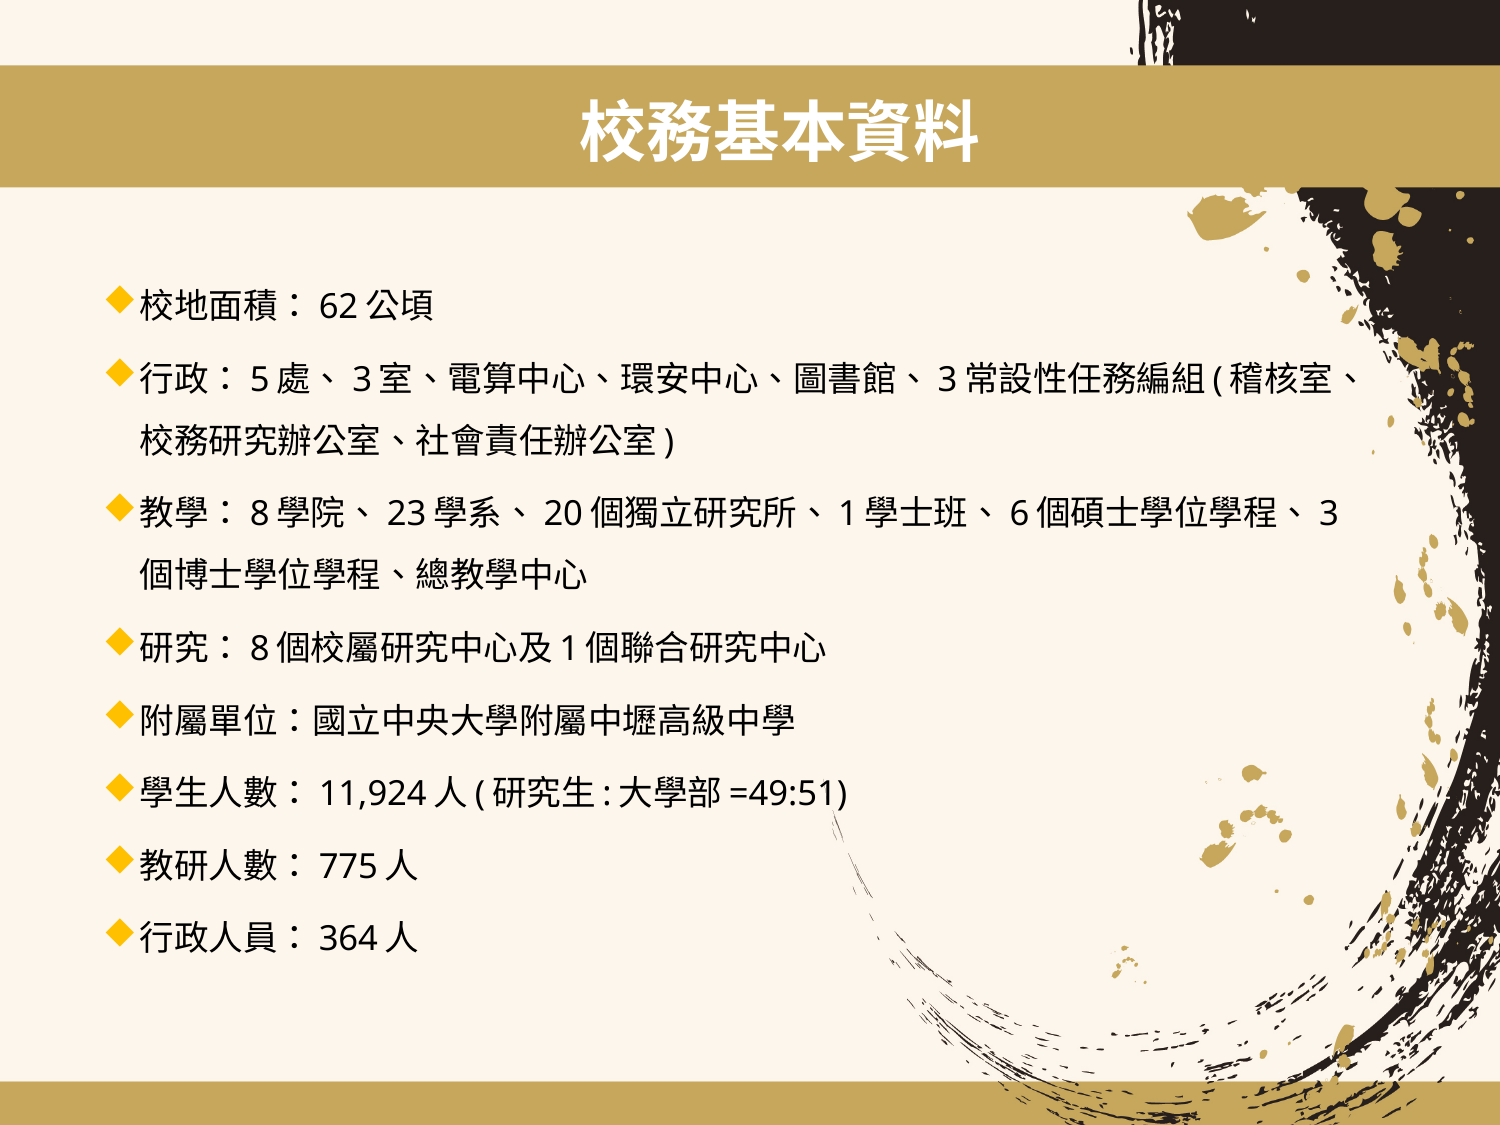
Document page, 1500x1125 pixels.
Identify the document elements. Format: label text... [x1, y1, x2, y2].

picture [0, 189, 1500, 1125]
text_box [0, 64, 1500, 189]
picture [0, 0, 1500, 64]
text_box 校務基本資料 [65, 82, 1496, 178]
list 校地面積：62公頃 行政：5處、3室、電算中心、環安中心、圖書館、3常設性任務編組(稽核室、校務研究辦公室、社會責任辦公室) 教學：8學院、23學系、20個獨立研究所、1學士班、6個碩士學位學程、3個博士學位學程、總教學中心 研究：8個校屬研究中心及1個聯合研究中心 附屬單位：國立中央大學附屬中壢高級中學 學生人數：11,924人(研究生:大學部=49:51) 教研人數：775人 行政人員：364人 [87, 255, 1370, 970]
